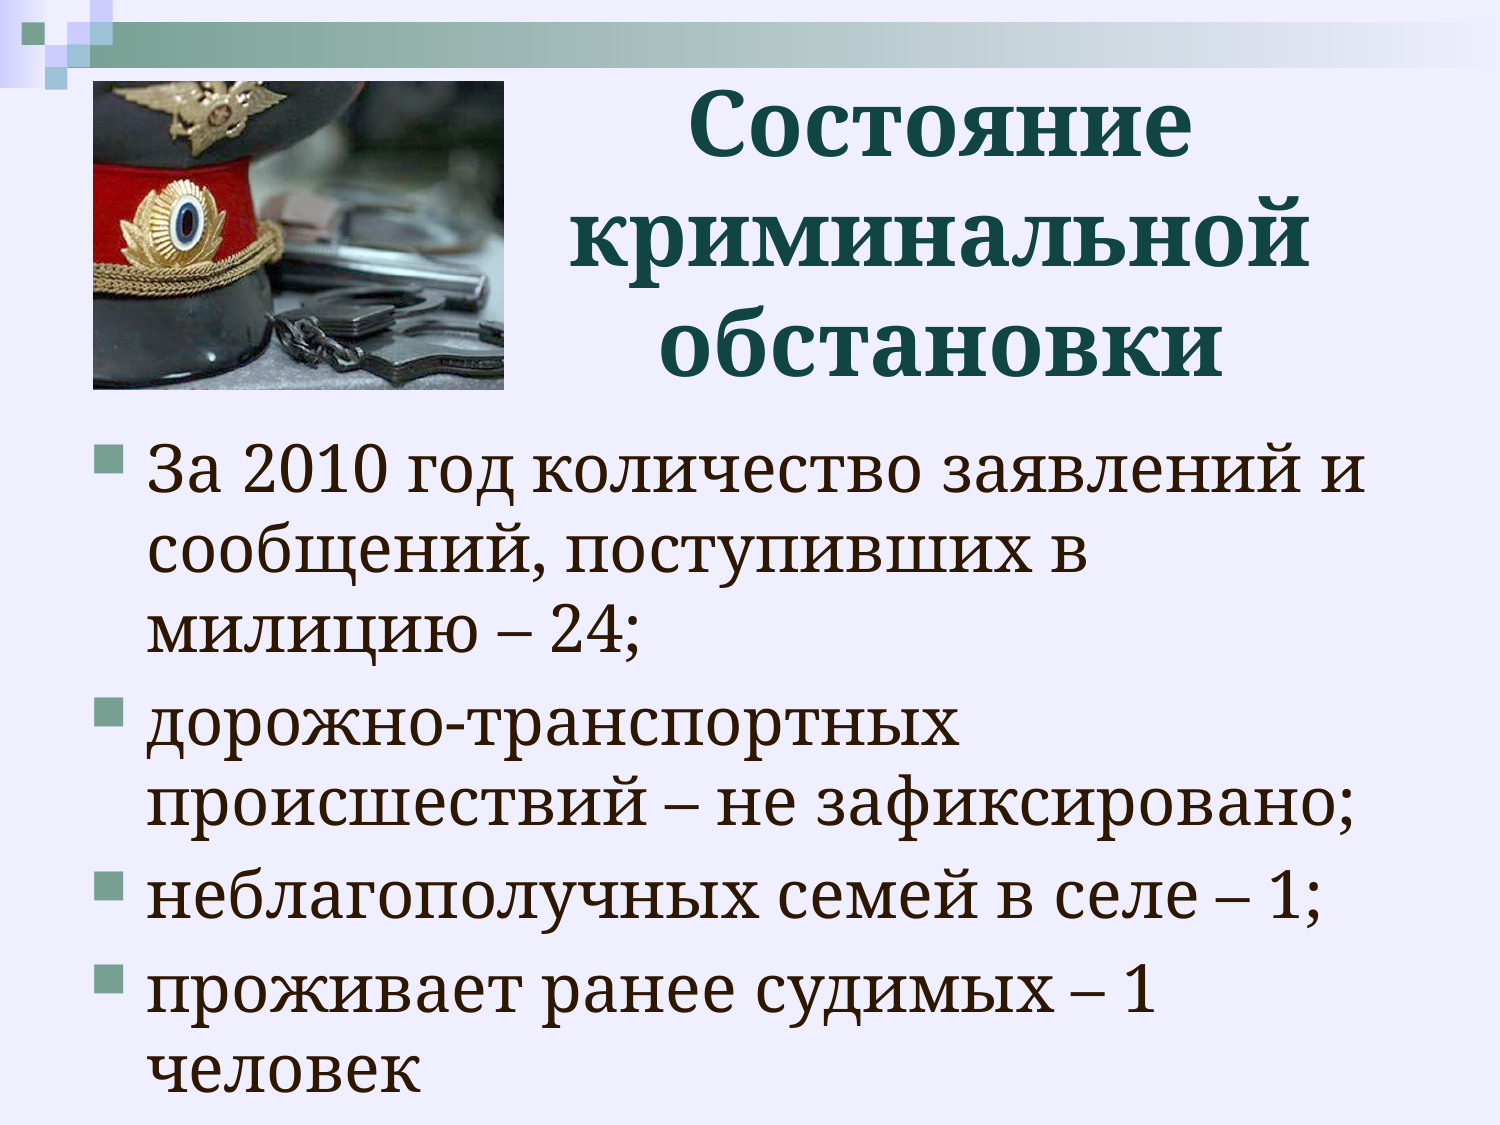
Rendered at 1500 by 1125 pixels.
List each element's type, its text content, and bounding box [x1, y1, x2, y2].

list За 2010 год количество заявлений и сообщений, поступивших в милицию – 24; дорожно-транспортных происшествий – не зафиксировано; неблагополучных семей в селе – 1; проживает ранее судимых – 1 человек [75, 324, 1425, 963]
title Состояние криминальной обстановки [509, 117, 1425, 324]
picture [93, 81, 505, 390]
